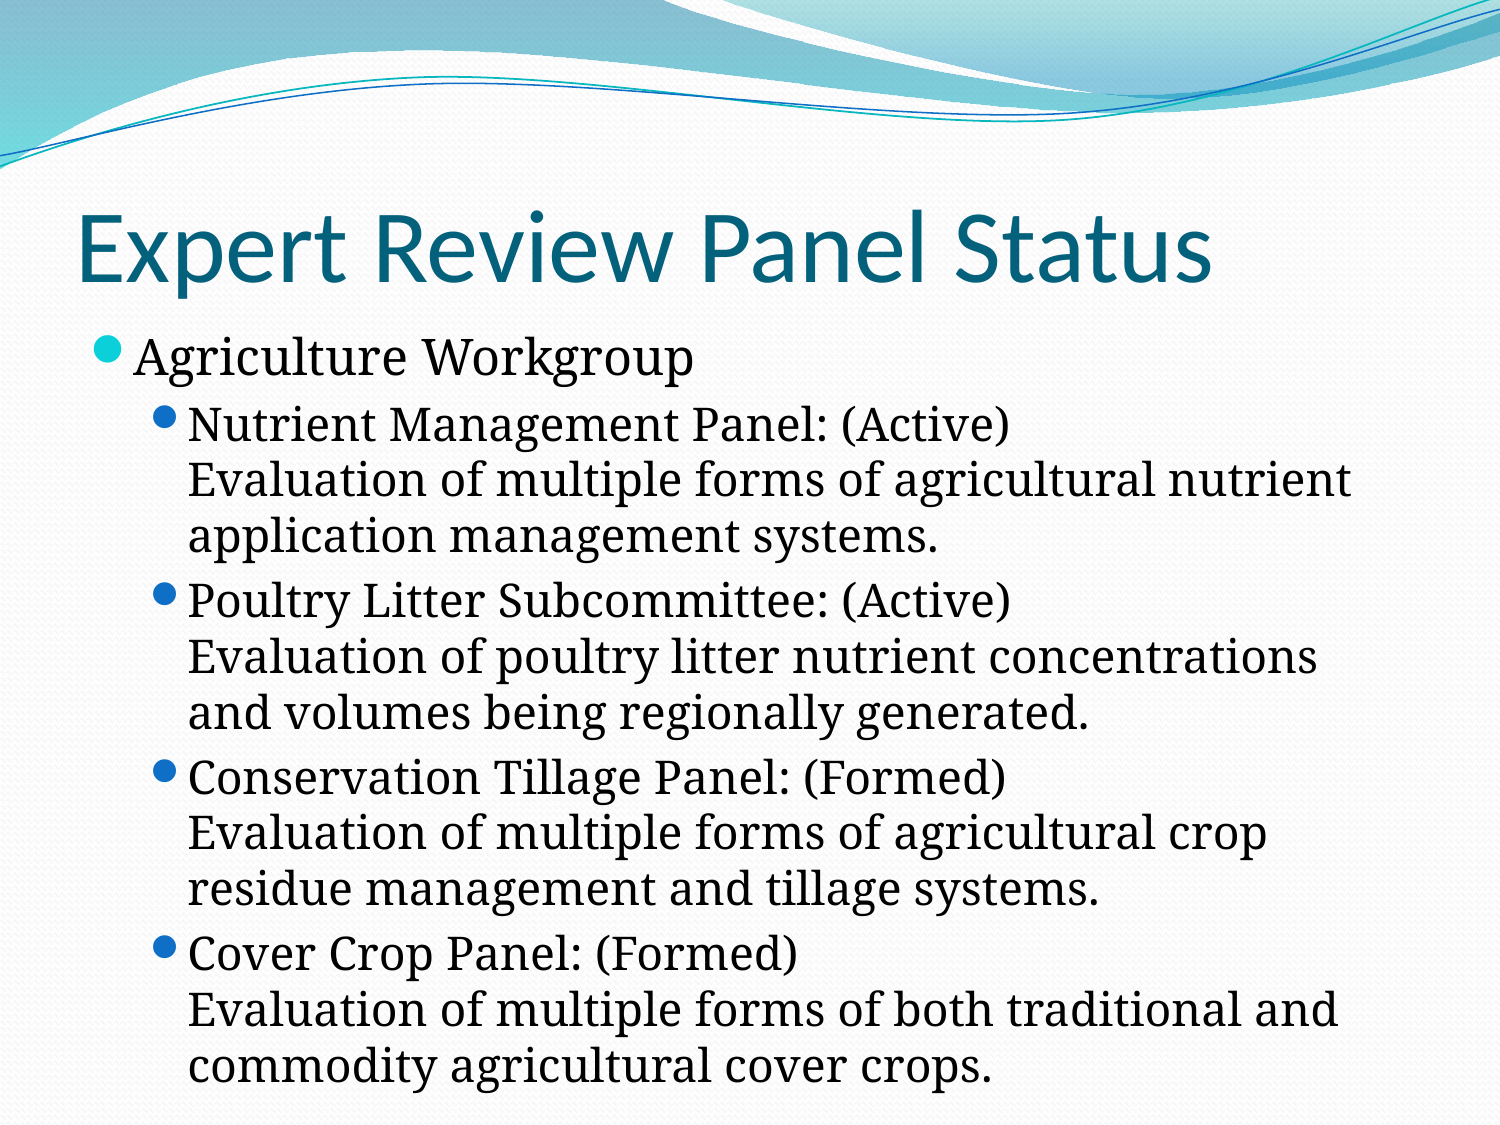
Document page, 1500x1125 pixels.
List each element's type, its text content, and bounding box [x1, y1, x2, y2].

title Expert Review Panel Status [75, 115, 1425, 303]
list Agriculture Workgroup Nutrient Management Panel: (Active) Evaluation of multiple forms of agricultural nutrient application management systems. Poultry Litter Subcommittee: (Active) Evaluation of poultry litter nutrient concentrations and volumes being regionally generated. Conservation Tillage Panel: (Formed) Evaluation of multiple forms of agricultural crop residue management and tillage systems. Cover Crop Panel: (Formed) Evaluation of multiple forms of both traditional and commodity agricultural cover crops. [75, 317, 1425, 1100]
